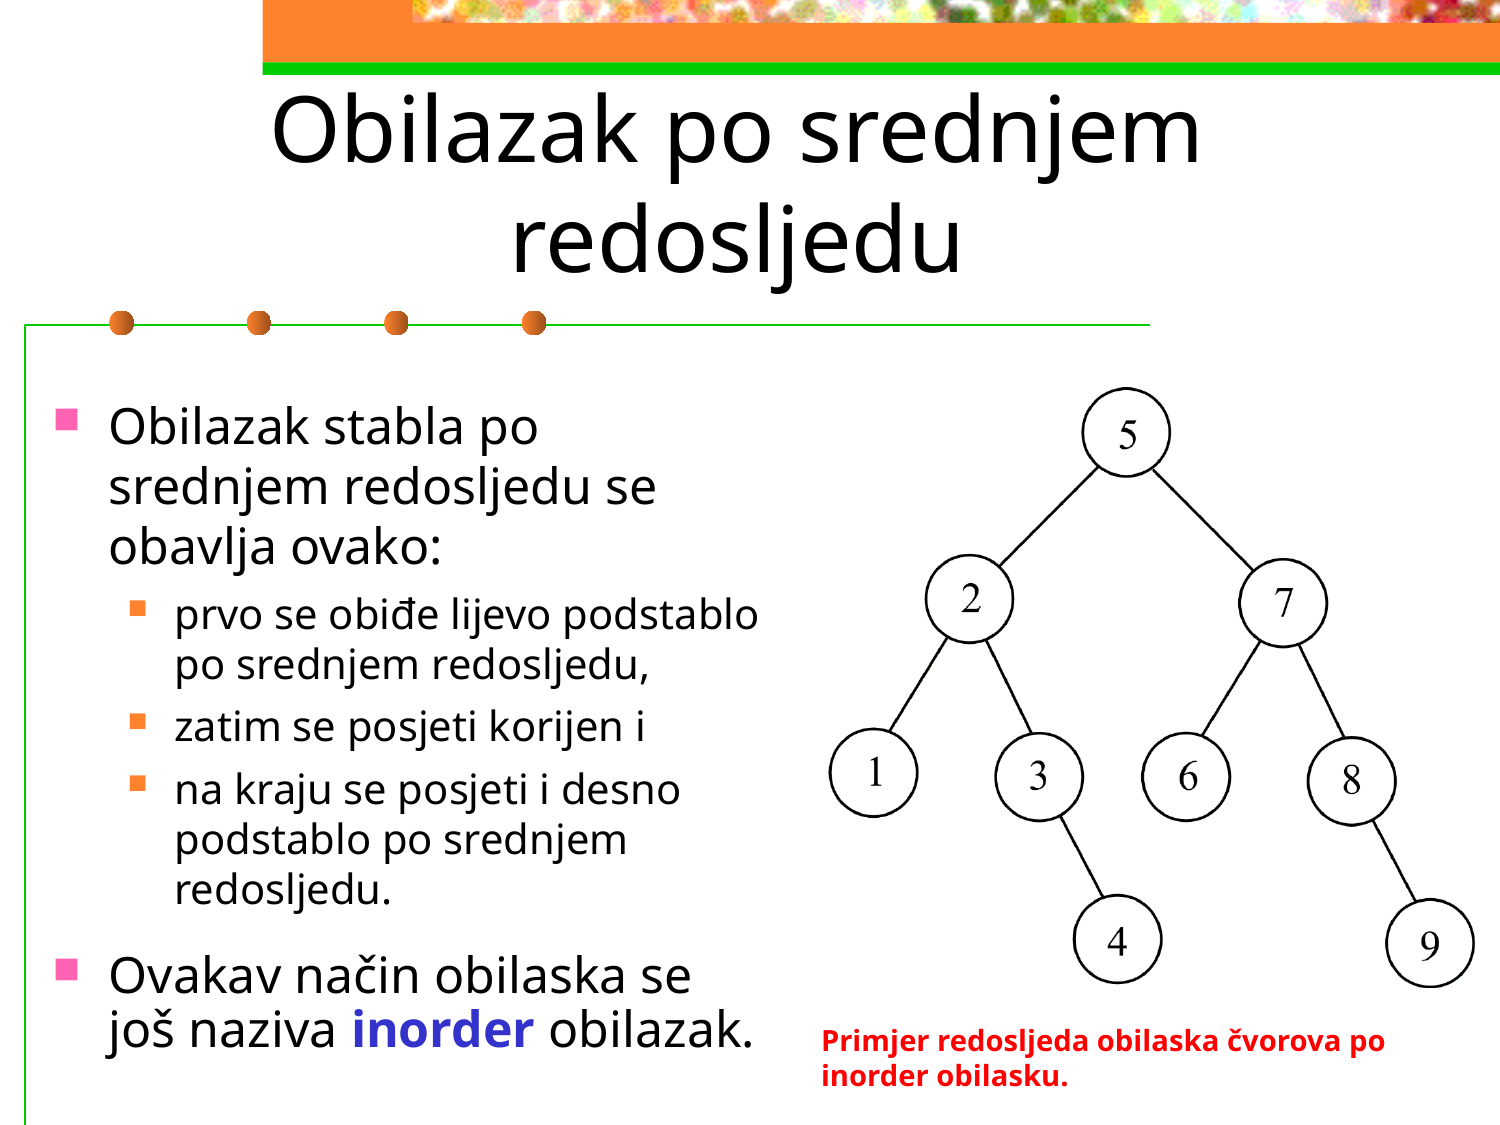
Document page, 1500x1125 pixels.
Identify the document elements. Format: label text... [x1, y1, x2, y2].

title Obilazak po srednjem redosljedu [24, 87, 1450, 275]
picture [412, 0, 1500, 23]
text_box Primjer redosljeda obilaska čvorova po inorder obilasku. [806, 1015, 1419, 1100]
picture [828, 387, 1476, 988]
list Obilazak stabla po srednjem redosljedu se obavlja ovako: prvo se obiđe lijevo podstablo po srednjem redosljedu, zatim se posjeti korijen i na kraju se posjeti i desno podstablo po srednjem redosljedu. Ovakav način obilaska se još naziva inorder obilazak. [37, 387, 775, 1000]
